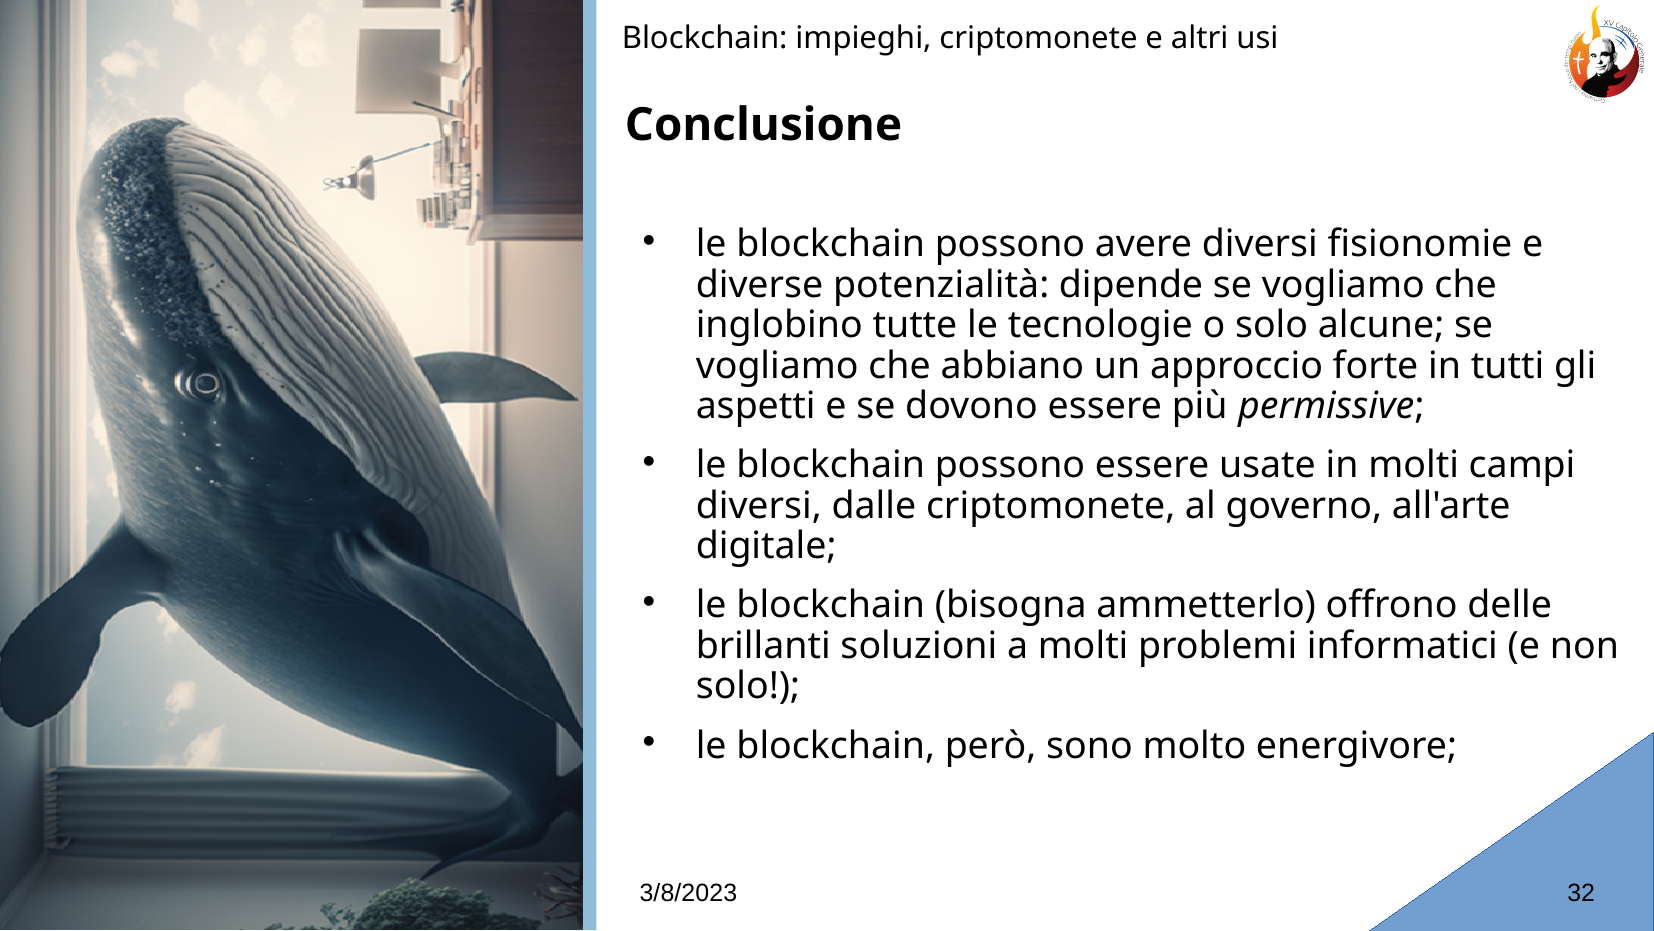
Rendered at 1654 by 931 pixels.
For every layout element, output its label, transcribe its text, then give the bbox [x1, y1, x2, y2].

title Conclusione [624, 94, 1621, 208]
text_box Blockchain: impieghi, criptomonete e altri usi [607, 9, 1406, 63]
list le blockchain possono avere diversi fisionomie e diverse potenzialità: dipende se vogliamo che inglobino tutte le tecnologie o solo alcune; se vogliamo che abbiano un approccio forte in tutti gli aspetti e se dovono essere più permissive; le blockchain possono essere usate in molti campi diversi, dalle criptomonete, al governo, all'arte digitale; le blockchain (bisogna ammetterlo) offrono delle brillanti soluzioni a molti problemi informatici (e non solo!); le blockchain, però, sono molto energivore; [624, 224, 1621, 827]
picture [1563, 4, 1646, 103]
picture [0, 0, 583, 930]
